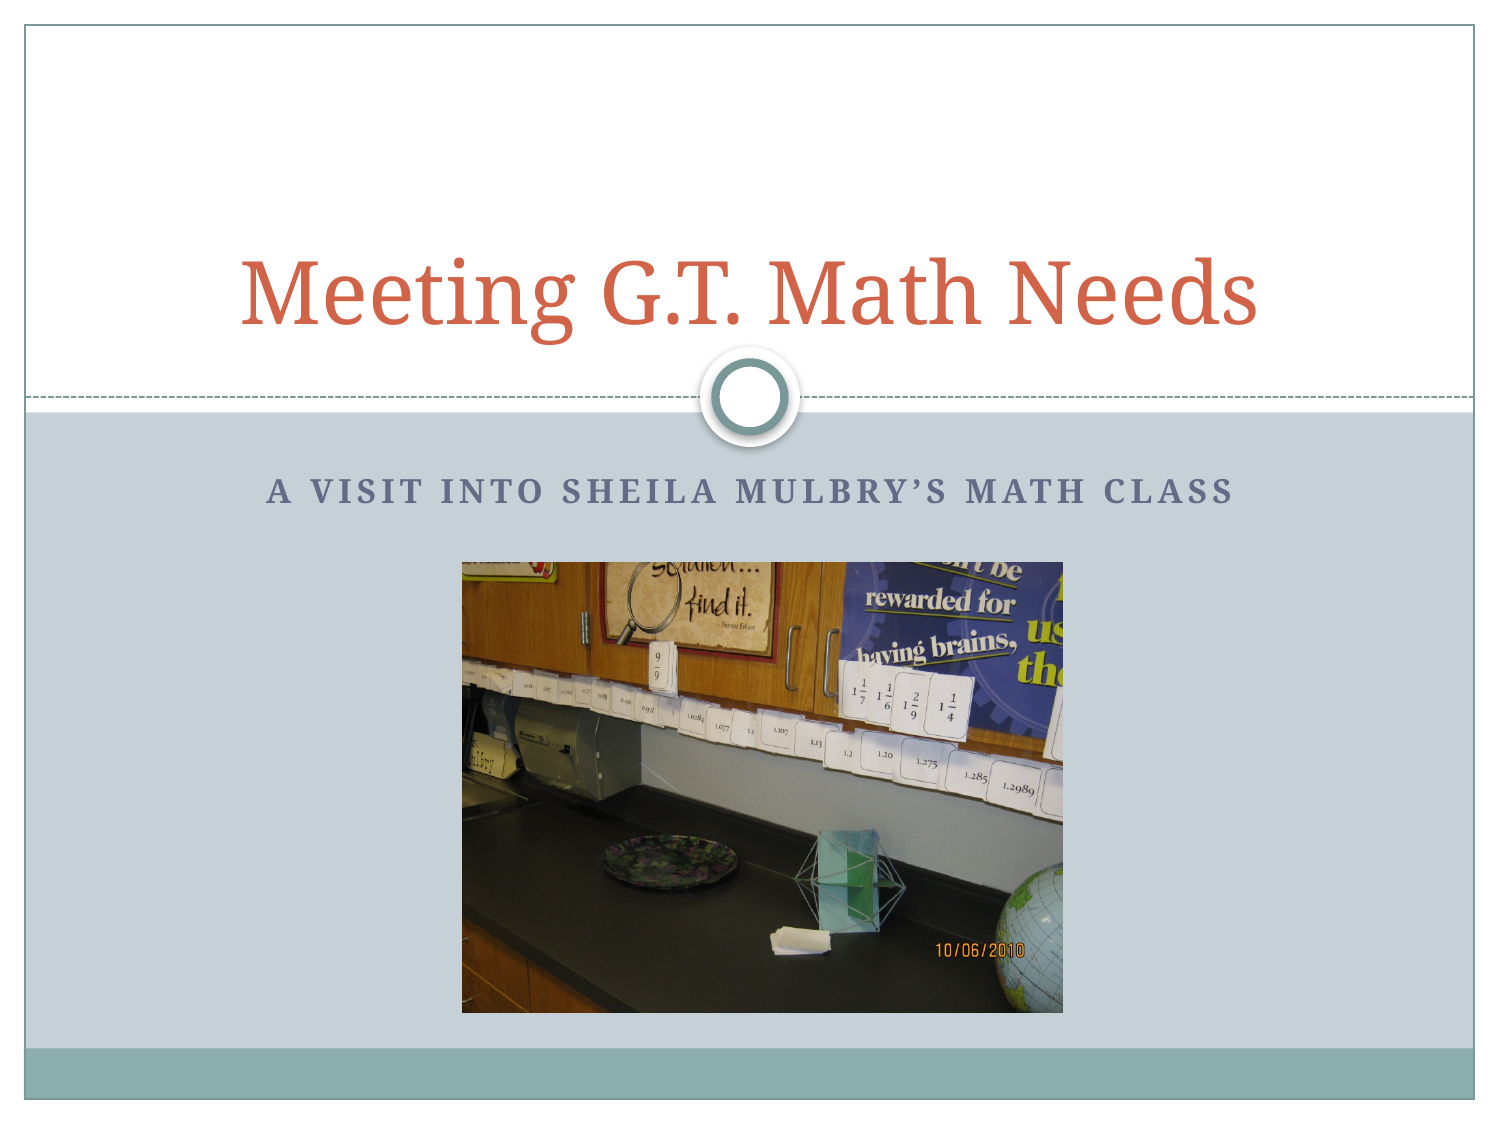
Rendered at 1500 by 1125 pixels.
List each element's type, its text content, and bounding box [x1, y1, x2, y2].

subtitle A visit into sheIla Mulbry’s math class [225, 462, 1275, 750]
picture [462, 562, 1063, 1013]
title Meeting G.T. Math Needs [112, 62, 1388, 350]
